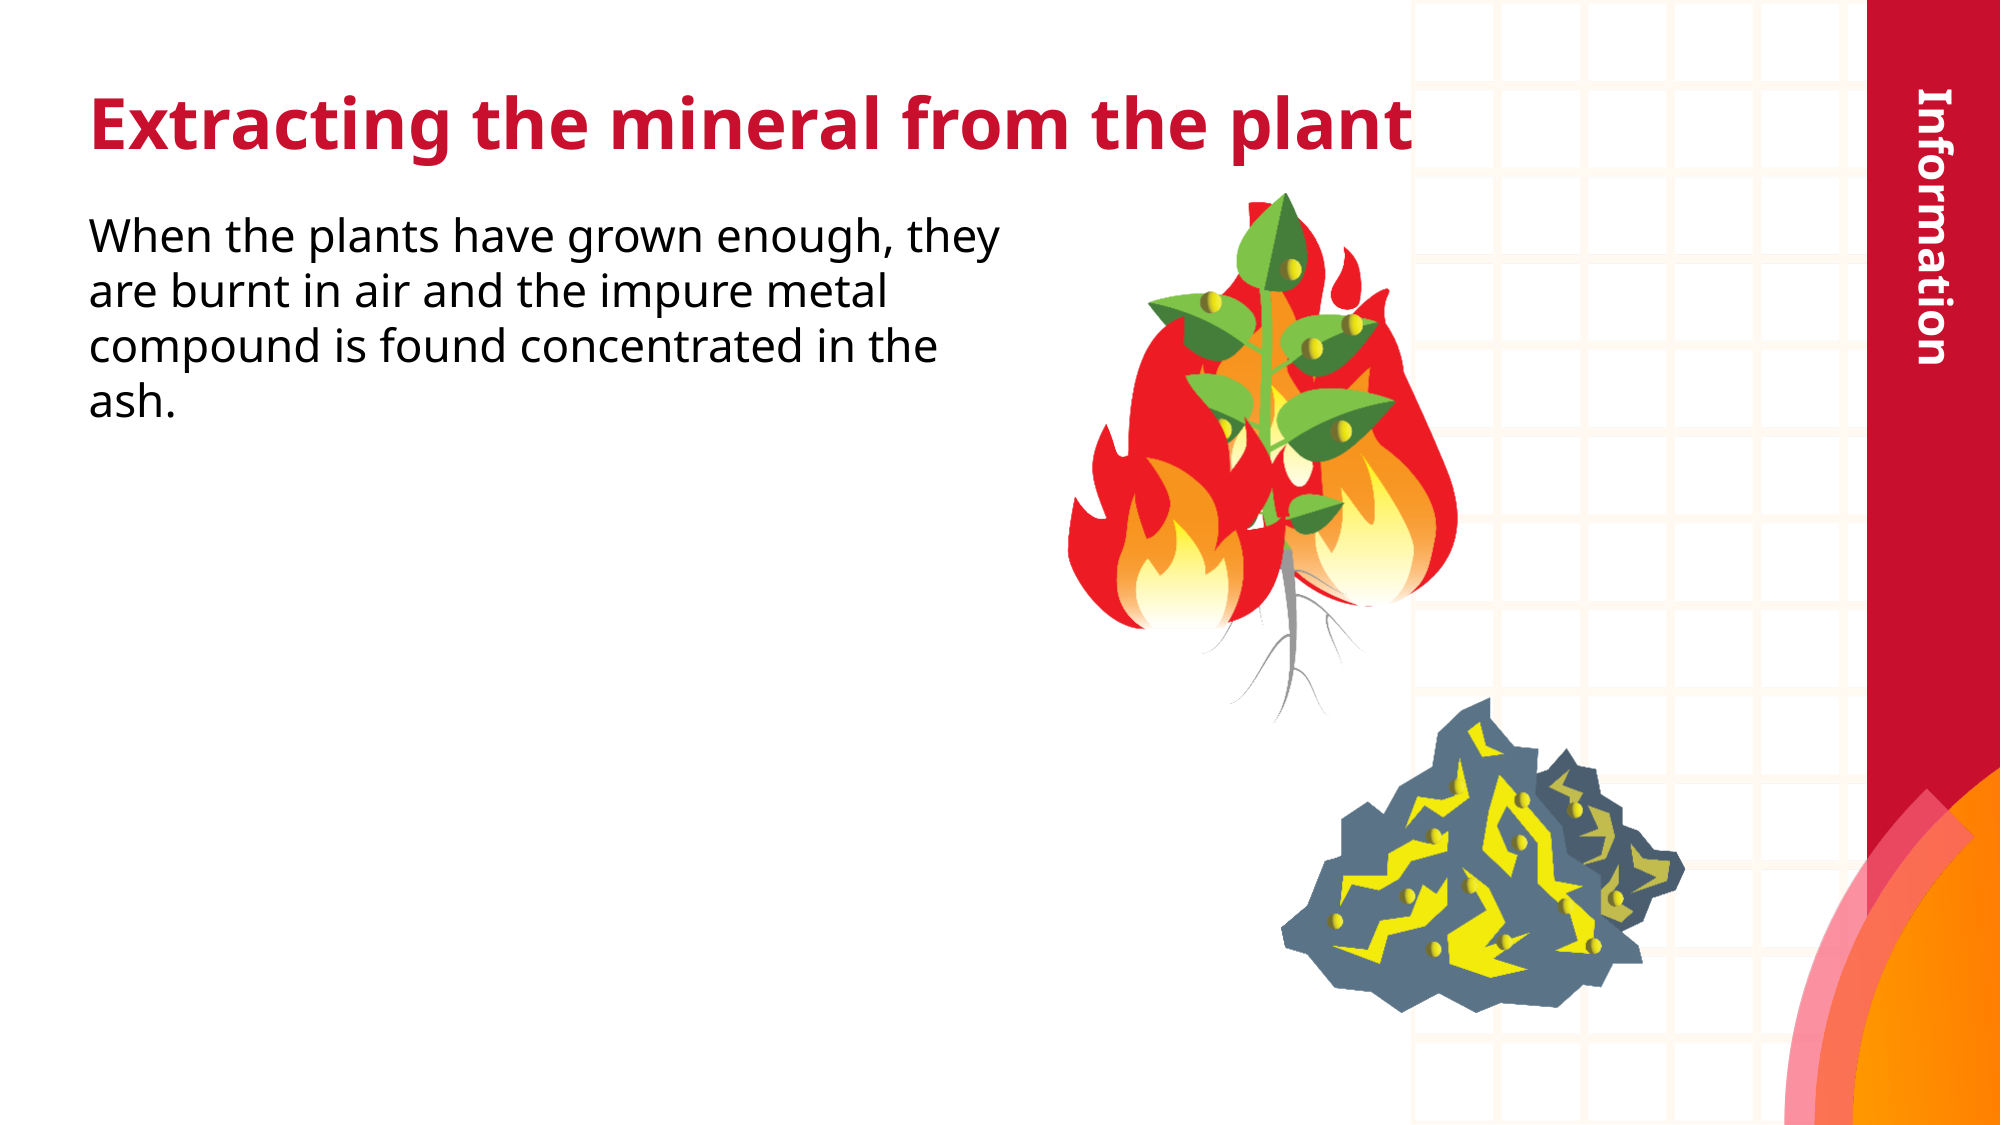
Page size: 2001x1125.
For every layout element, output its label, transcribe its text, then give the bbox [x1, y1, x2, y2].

text_box Information [1867, 88, 2000, 765]
picture [982, 0, 2000, 1125]
list When the plants have grown enough, they are burnt in air and the impure metal compound is found concentrated in the ash. [88, 206, 1019, 1034]
title Extracting the mineral from the plant [88, 88, 1743, 161]
